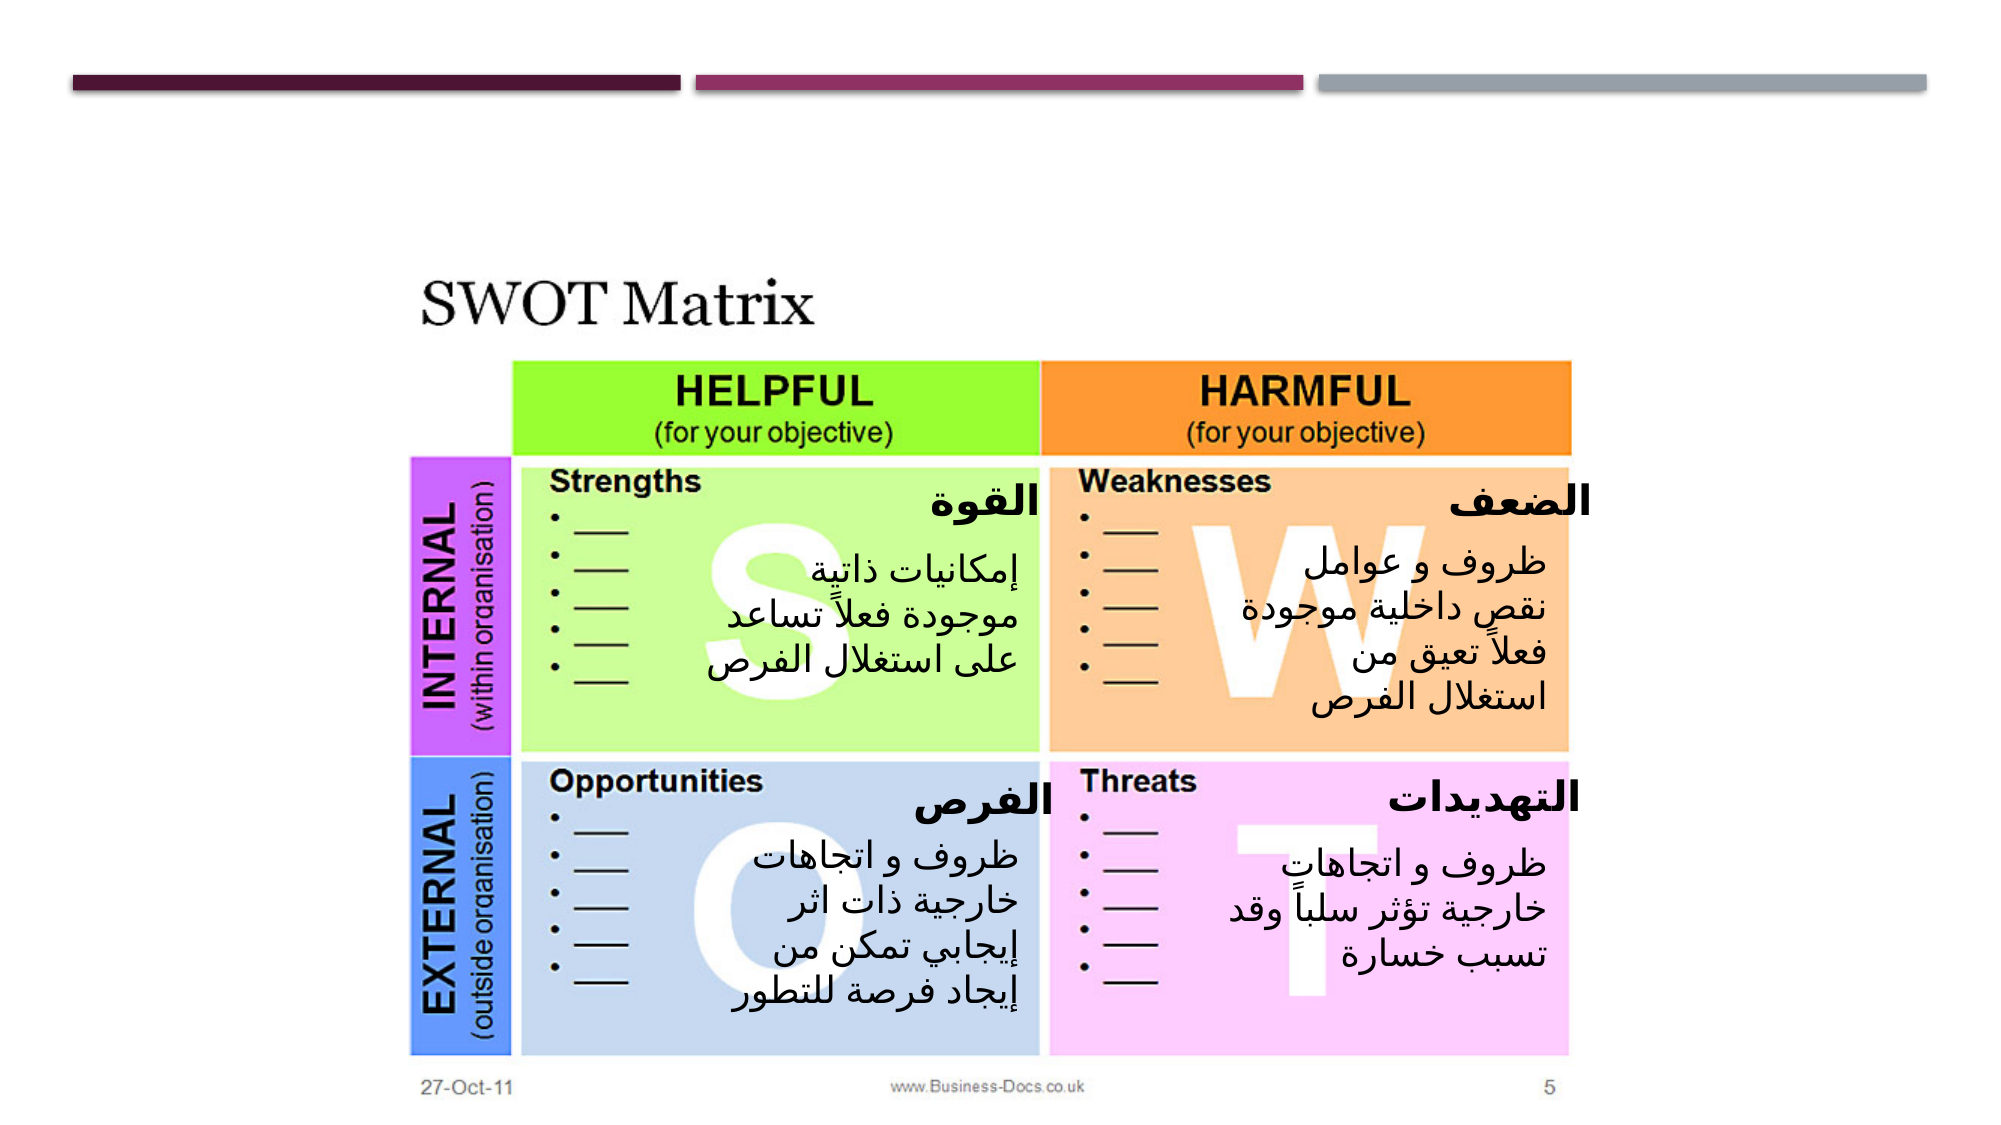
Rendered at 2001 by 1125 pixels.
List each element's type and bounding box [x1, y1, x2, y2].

picture [348, 197, 1627, 1125]
